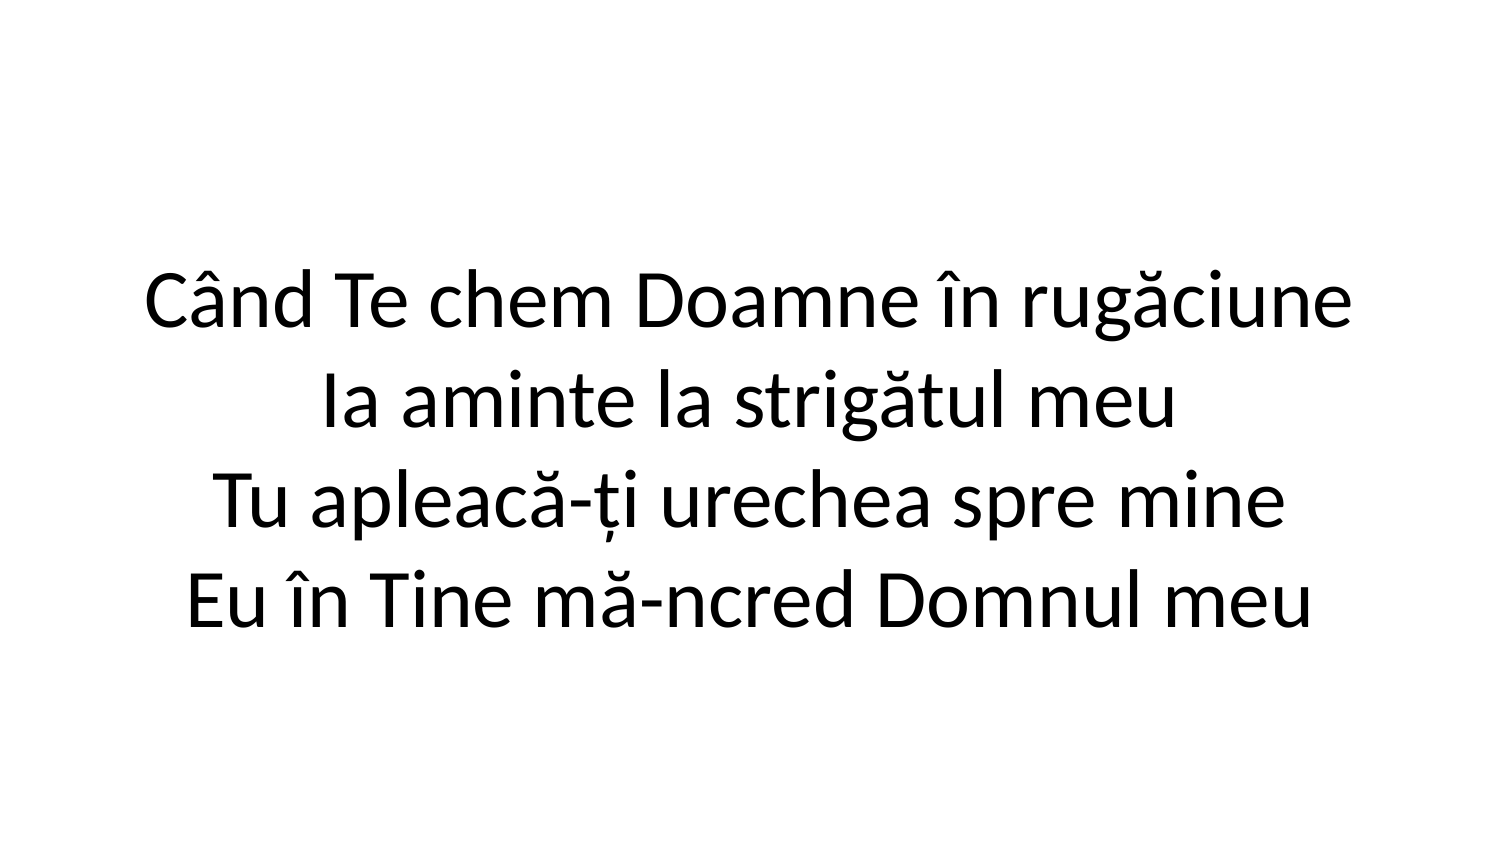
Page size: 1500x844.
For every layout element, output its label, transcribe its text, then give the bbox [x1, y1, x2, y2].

text_box Când Te chem Doamne în rugăciune Ia aminte la strigătul meu Tu apleacă-ți urechea spre mine Eu în Tine mă-ncred Domnul meu [129, 192, 1371, 652]
